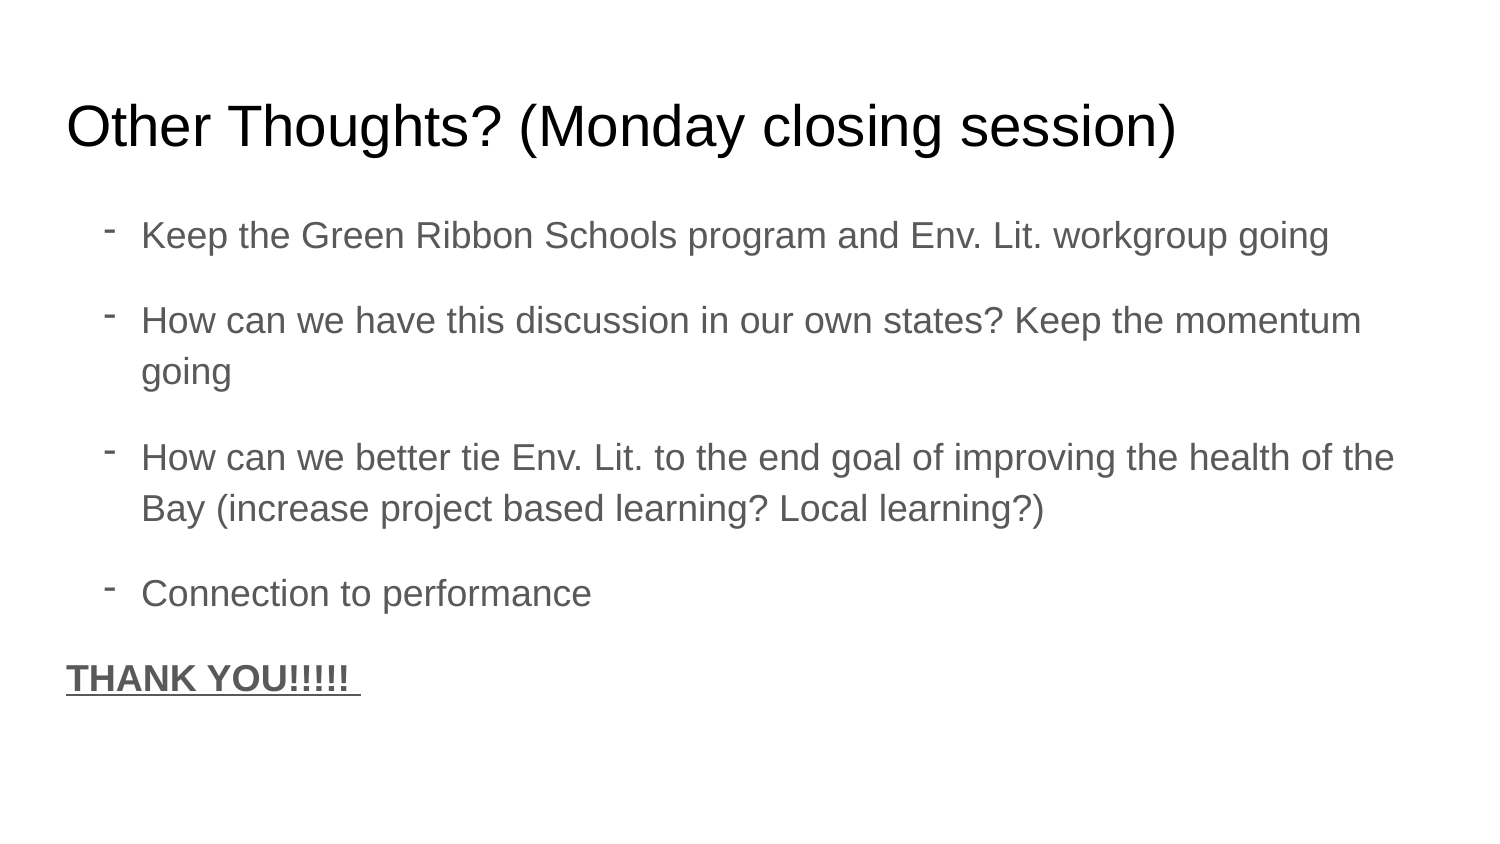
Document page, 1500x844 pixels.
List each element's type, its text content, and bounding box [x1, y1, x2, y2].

list Keep the Green Ribbon Schools program and Env. Lit. workgroup going How can we have this discussion in our own states? Keep the momentum going How can we better tie Env. Lit. to the end goal of improving the health of the Bay (increase project based learning? Local learning?) Connection to performance THANK YOU!!!!! [51, 189, 1449, 750]
title Other Thoughts? (Monday closing session) [51, 72, 1449, 167]
